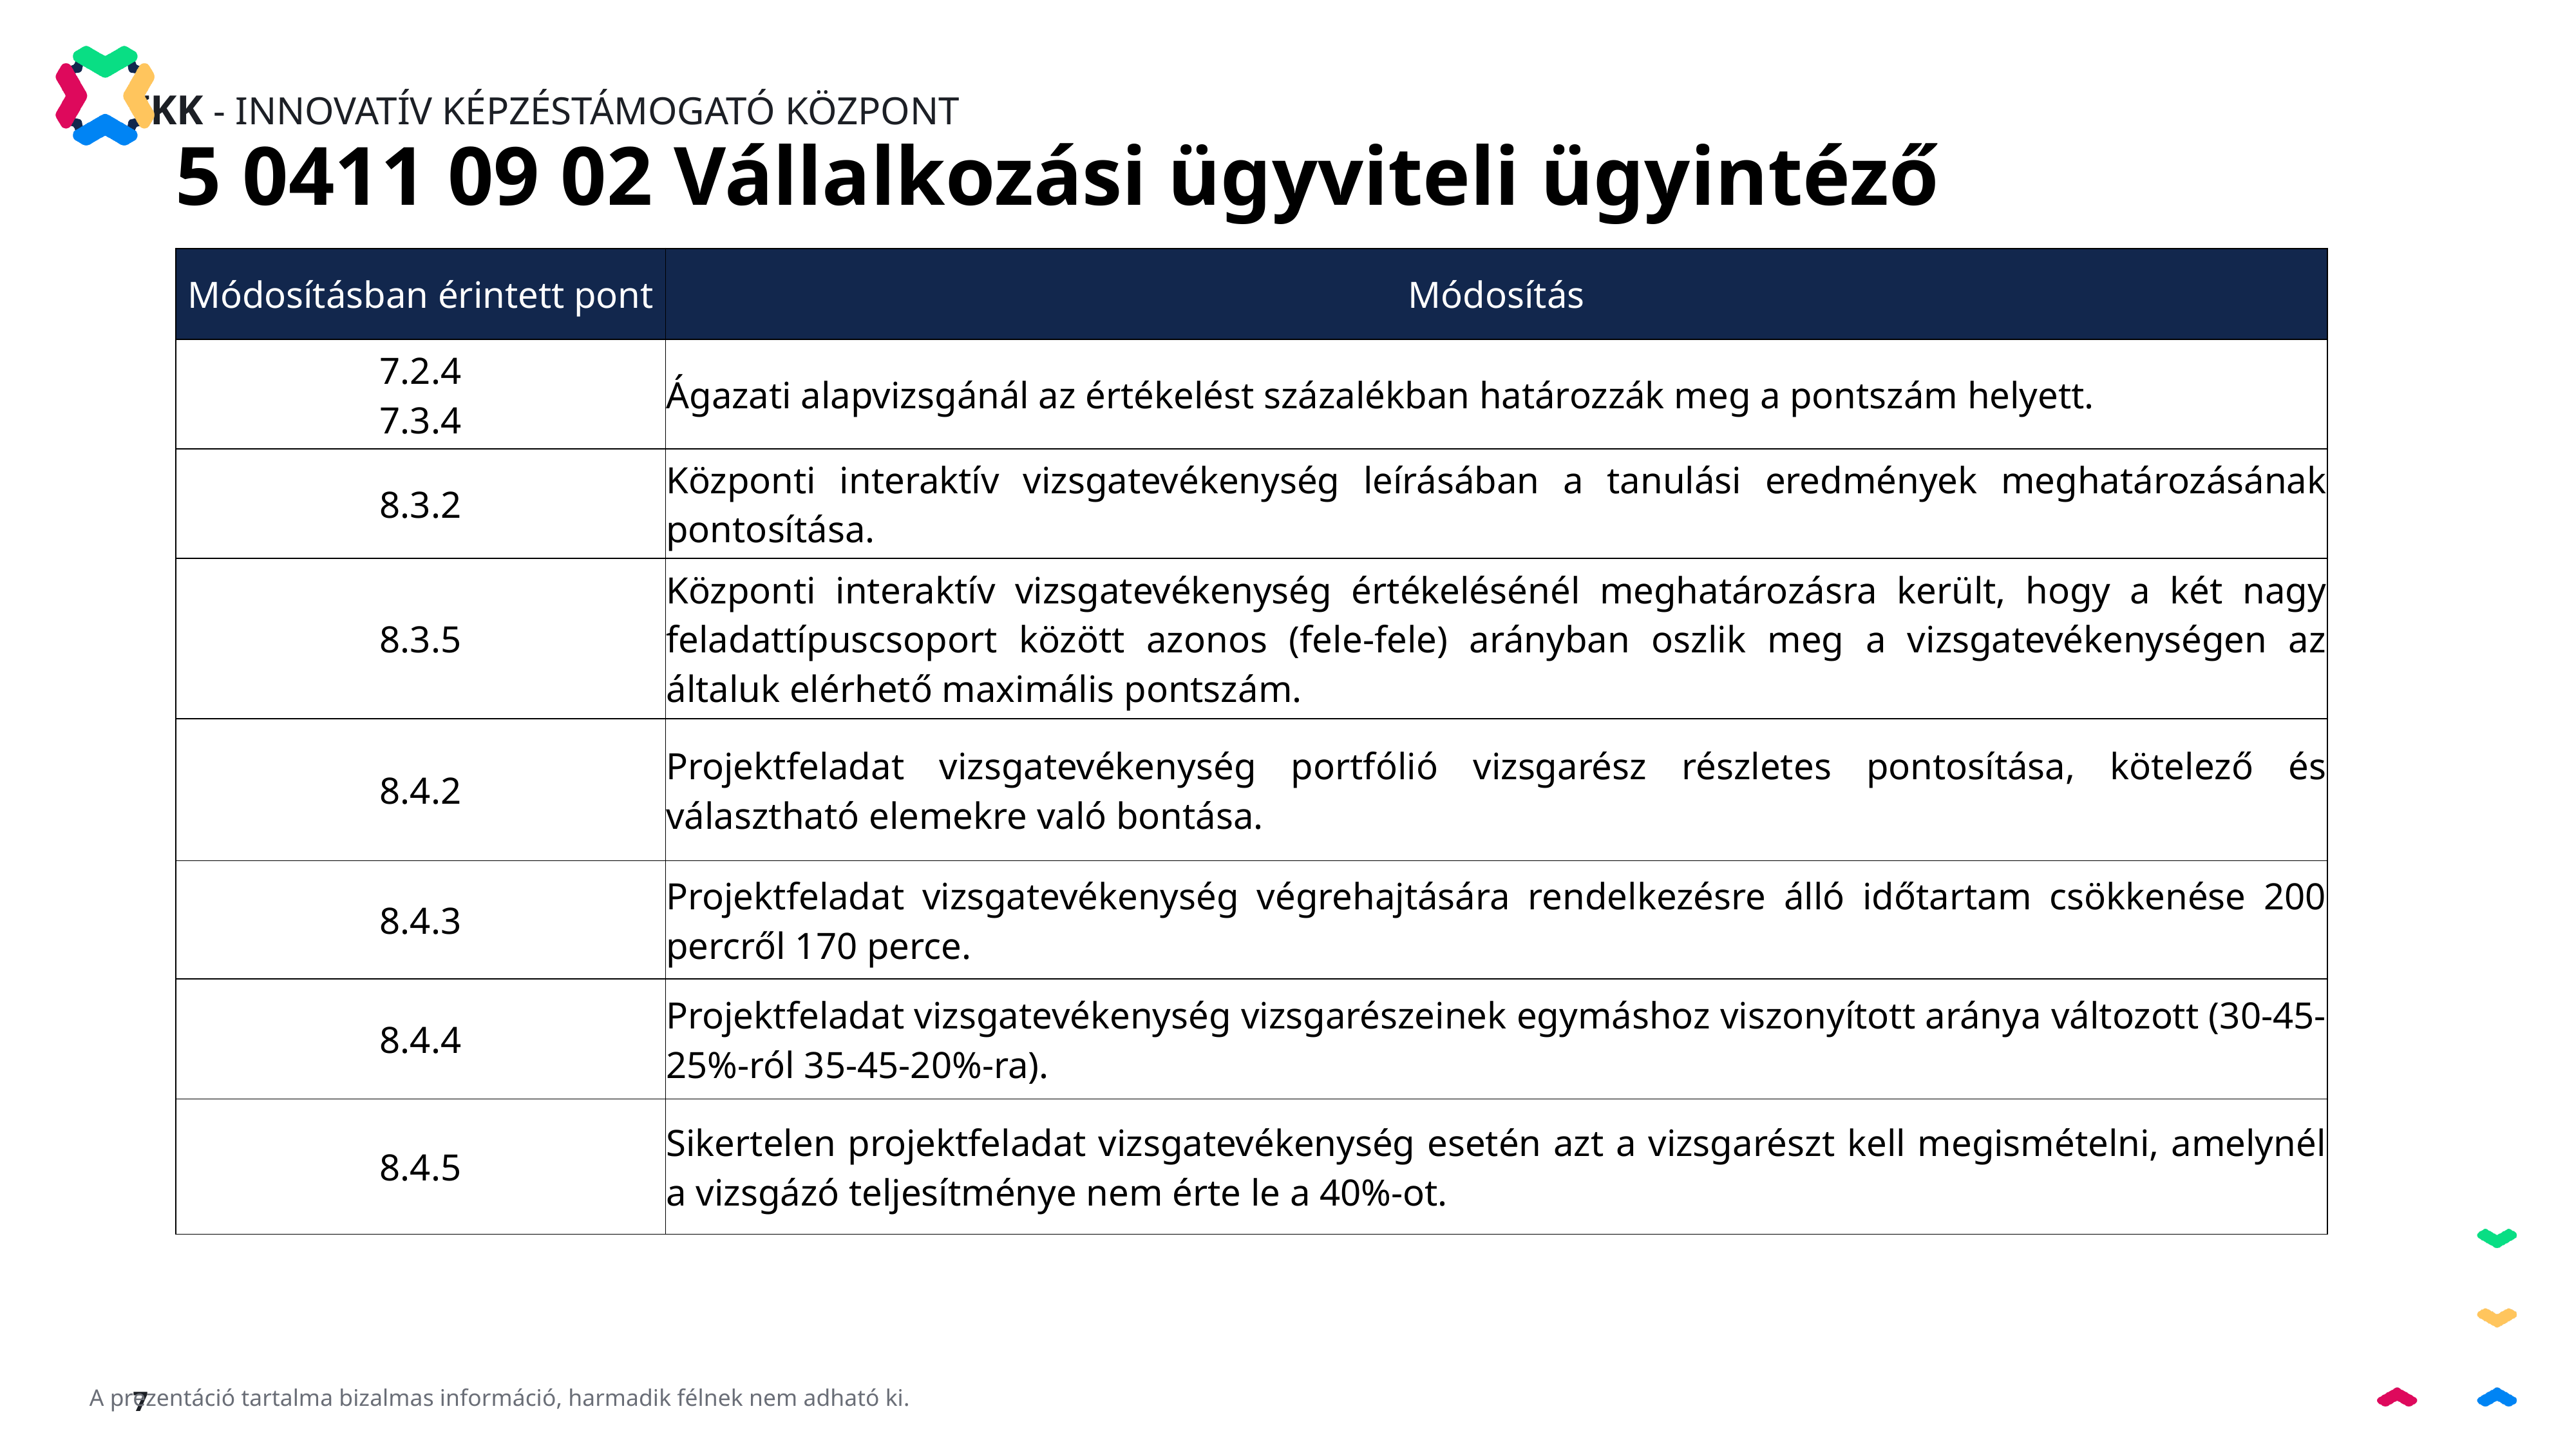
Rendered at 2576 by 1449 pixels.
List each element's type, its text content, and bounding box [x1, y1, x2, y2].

table_cell 8.4.3 [176, 861, 665, 978]
table_cell 8.3.2 [176, 450, 665, 558]
table_cell 7.2.4 7.3.4 [176, 340, 665, 448]
table_cell 8.4.2 [176, 719, 665, 860]
table_cell Ágazati alapvizsgánál az értékelést százalékban határozzák meg a pontszám helyett. [666, 340, 2327, 448]
table_header Módosításban érintett pont [176, 249, 665, 339]
picture [55, 46, 155, 146]
table_header Módosítás [666, 249, 2327, 339]
table_cell 8.4.4 [176, 980, 665, 1099]
picture [2377, 1229, 2517, 1406]
table_cell Projektfeladat vizsgatevékenység végrehajtására rendelkezésre álló időtartam csökkenése 200 percről 170 perce. [666, 861, 2327, 978]
table_cell 8.4.5 [176, 1099, 665, 1234]
table_cell Sikertelen projektfeladat vizsgatevékenység esetén azt a vizsgarészt kell megismételni, amelynél a vizsgázó teljesítménye nem érte le a 40%-ot. [666, 1099, 2327, 1234]
list 5 0411 09 02 Vállalkozási ügyviteli ügyintéző [175, 124, 2336, 223]
table_cell Projektfeladat vizsgatevékenység vizsgarészeinek egymáshoz viszonyított aránya változott (30-45-25%-ról 35-45-20%-ra). [666, 980, 2327, 1099]
table_cell 8.3.5 [176, 559, 665, 718]
table_cell Központi interaktív vizsgatevékenység értékelésénél meghatározásra került, hogy a két nagy feladattípuscsoport között azonos (fele-fele) arányban oszlik meg a vizsgatevékenységen az általuk elérhető maximális pontszám. [666, 559, 2327, 718]
table_cell Központi interaktív vizsgatevékenység leírásában a tanulási eredmények meghatározásának pontosítása. [666, 450, 2327, 558]
table_cell Projektfeladat vizsgatevékenység portfólió vizsgarész részletes pontosítása, kötelező és választható elemekre való bontása. [666, 719, 2327, 860]
